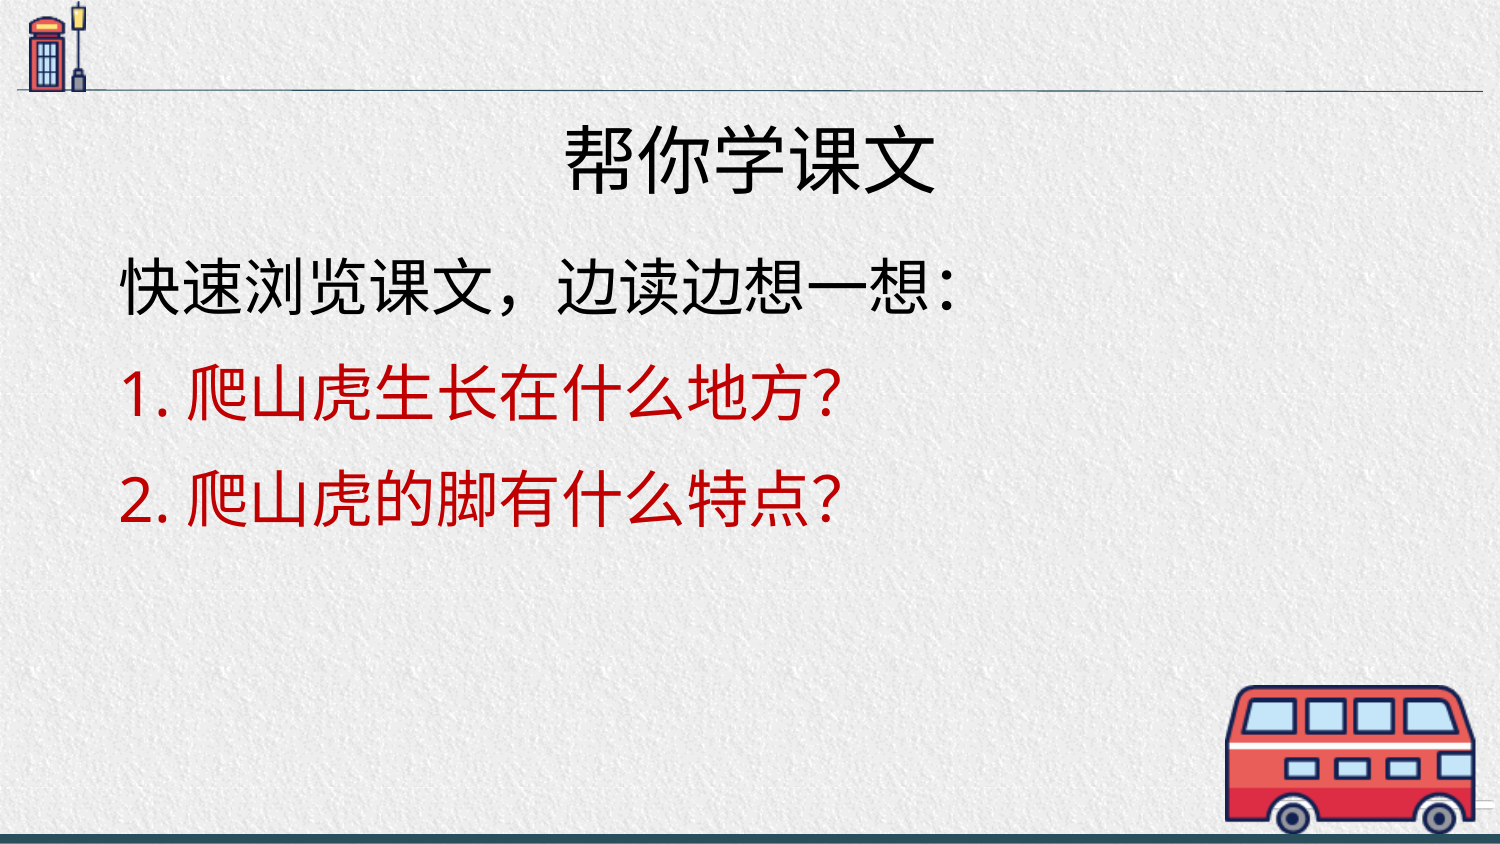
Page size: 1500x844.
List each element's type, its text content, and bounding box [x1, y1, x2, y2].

list 快速浏览课文，边读边想一想： 1.爬山虎生长在什么地方？ 2.爬山虎的脚有什么特点？ [107, 227, 1393, 760]
title 帮你学课文 [107, 41, 1393, 210]
picture [0, 0, 1500, 834]
